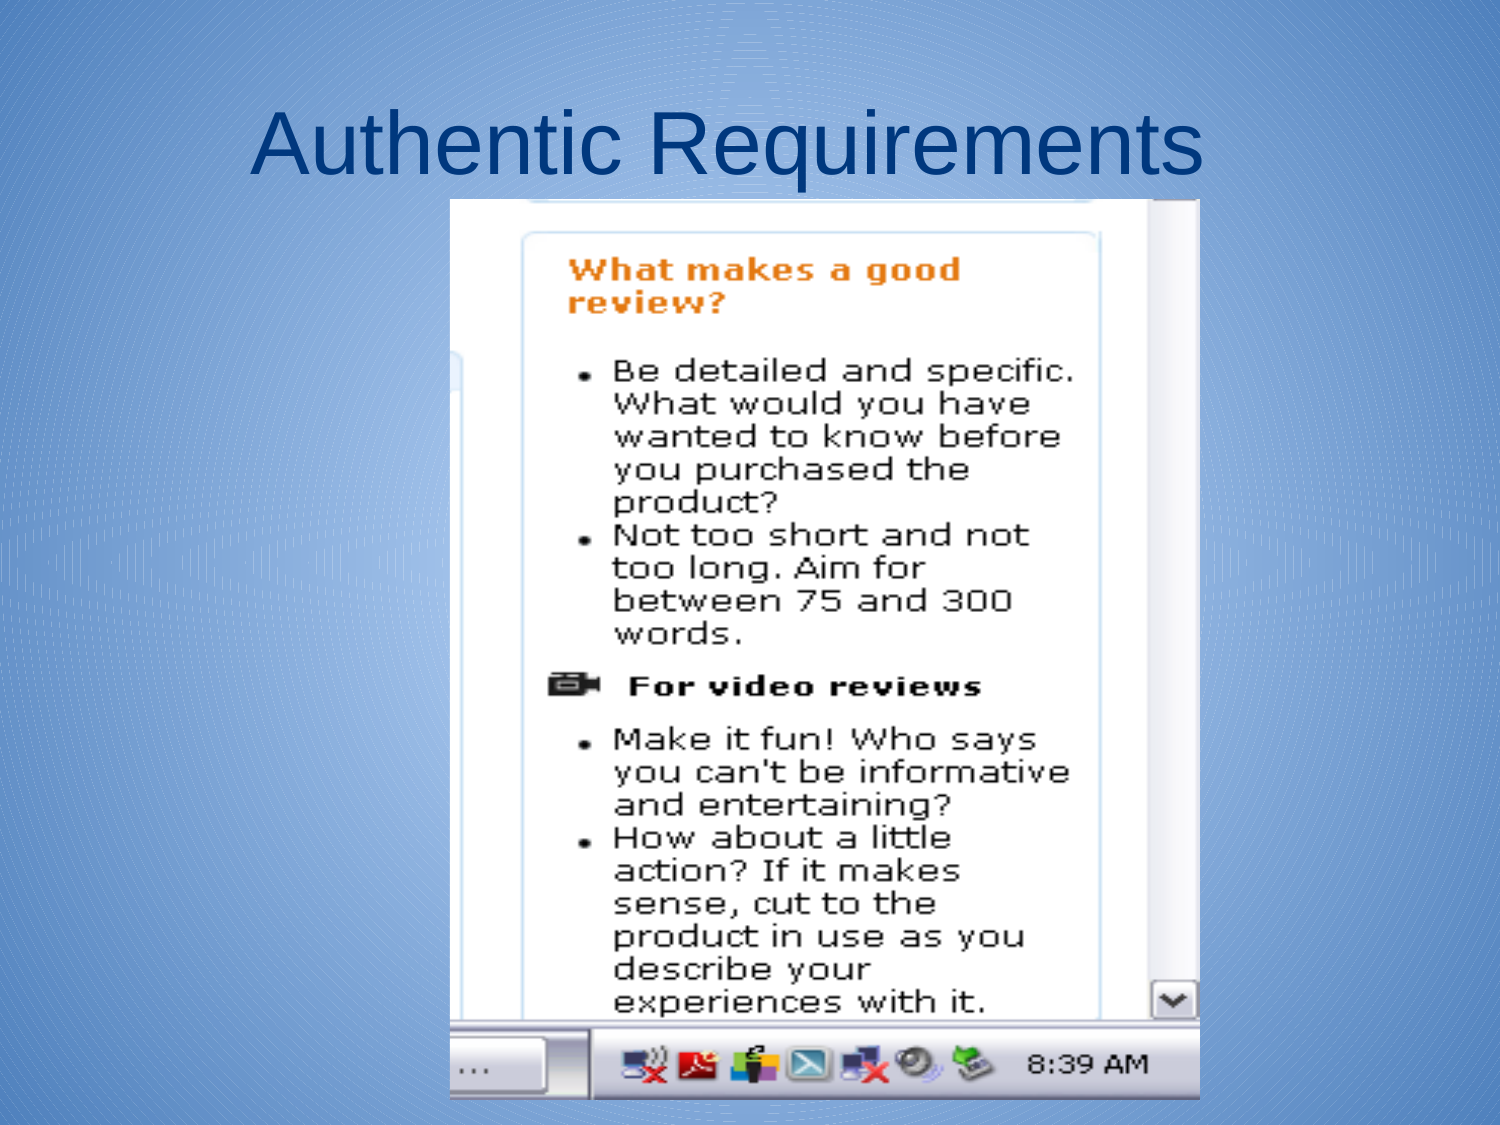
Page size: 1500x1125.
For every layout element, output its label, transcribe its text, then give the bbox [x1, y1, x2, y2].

title Authentic Requirements [235, 37, 1466, 241]
text_box [449, 199, 1200, 1100]
